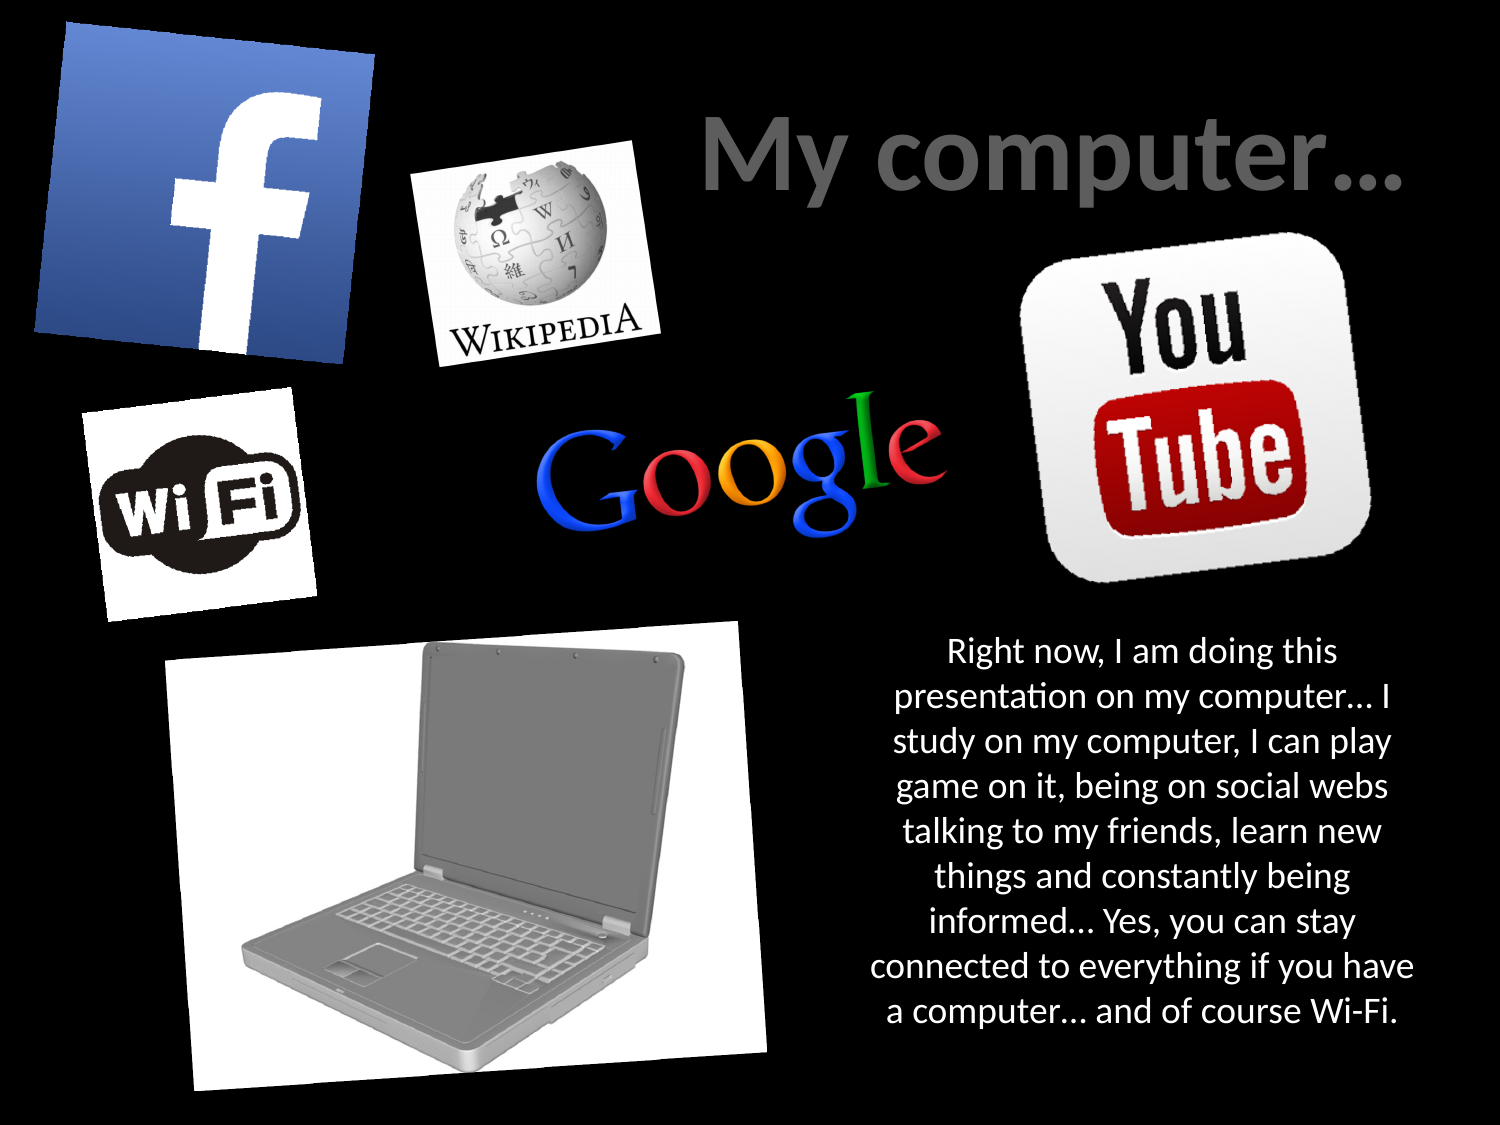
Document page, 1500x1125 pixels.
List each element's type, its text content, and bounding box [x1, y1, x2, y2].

picture [1007, 223, 1384, 598]
picture [165, 621, 767, 1091]
picture [34, 21, 375, 364]
picture [493, 352, 992, 597]
text_box My computer… [683, 70, 1424, 221]
picture [411, 141, 660, 367]
text_box Right now, I am doing this presentation on my computer… I study on my computer, I can play game on it, being on social webs talking to my friends, learn new things and constantly being informed… Yes, you can stay connected to everything if you have a computer… and of course Wi-Fi. [843, 618, 1442, 1039]
picture [81, 387, 317, 622]
